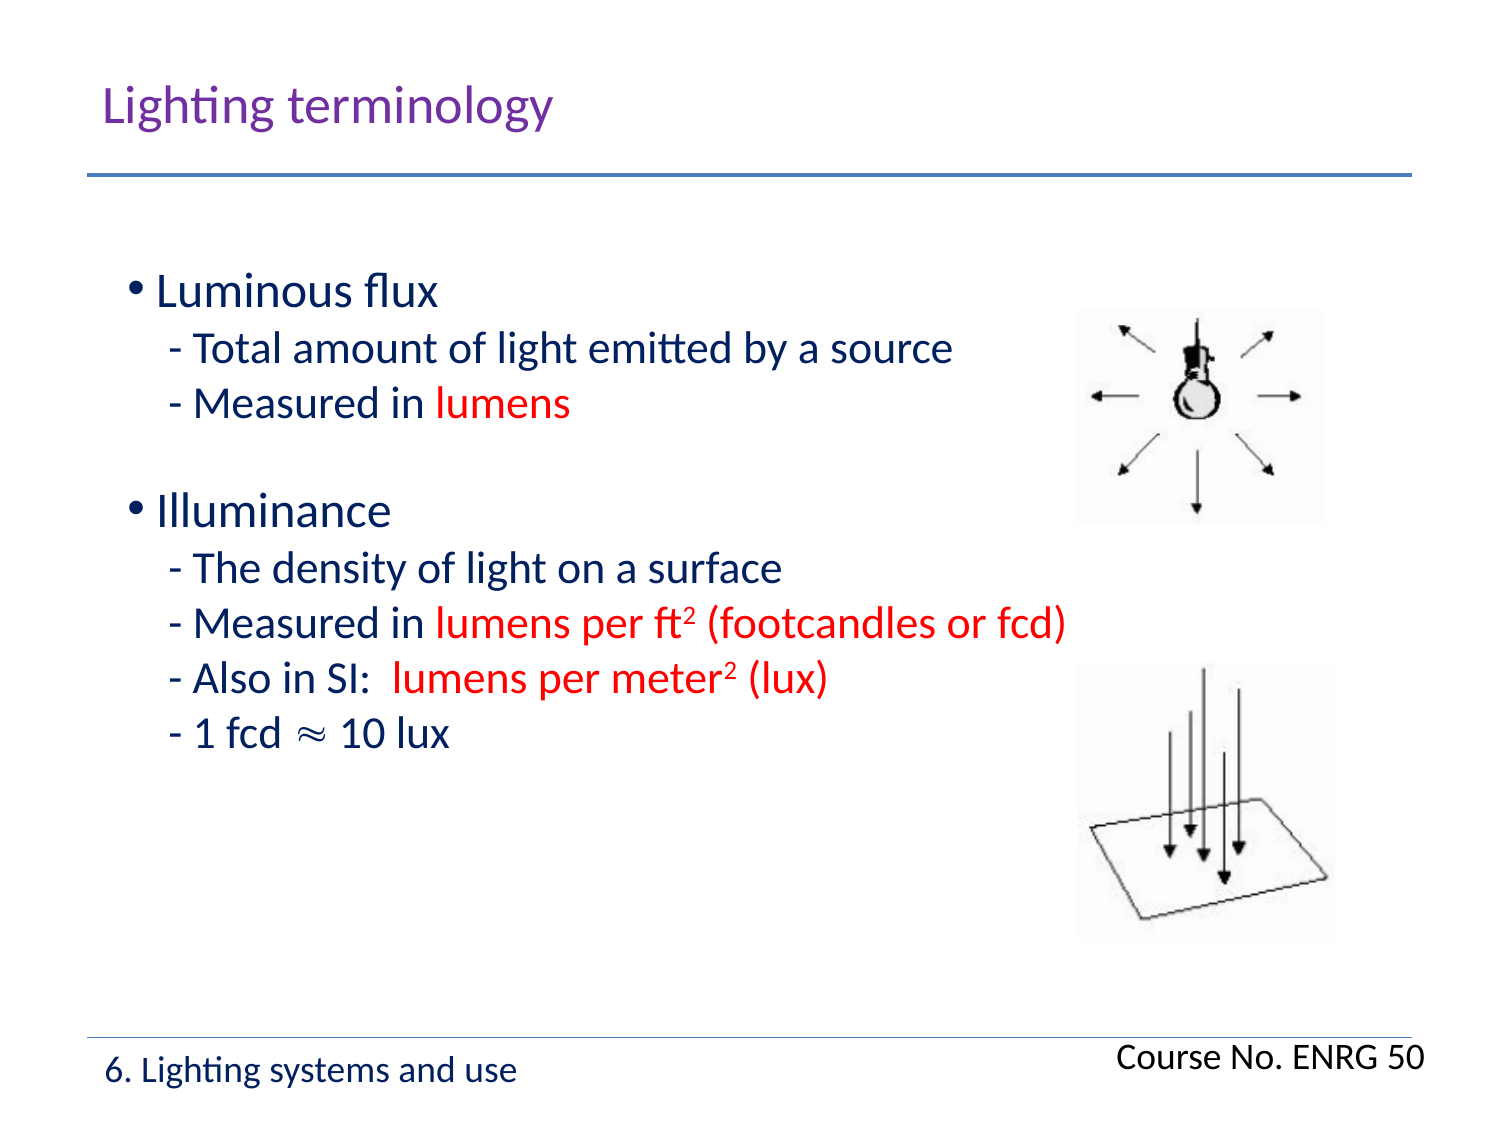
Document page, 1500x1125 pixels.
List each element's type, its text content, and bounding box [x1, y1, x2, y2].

picture [1062, 649, 1363, 964]
text_box 6. Lighting systems and use [89, 1045, 534, 1098]
text_box Luminous flux - Total amount of light emitted by a source - Measured in lumens Illuminance - The density of light on a surface - Measured in lumens per ft2 (footcandles or fcd) - Also in SI: lumens per meter2 (lux) - 1 fcd  10 lux [112, 249, 1288, 815]
text_box Course No. ENRG 50 [1101, 1024, 1441, 1085]
text_box Lighting terminology [87, 62, 1438, 143]
picture [1074, 287, 1326, 526]
